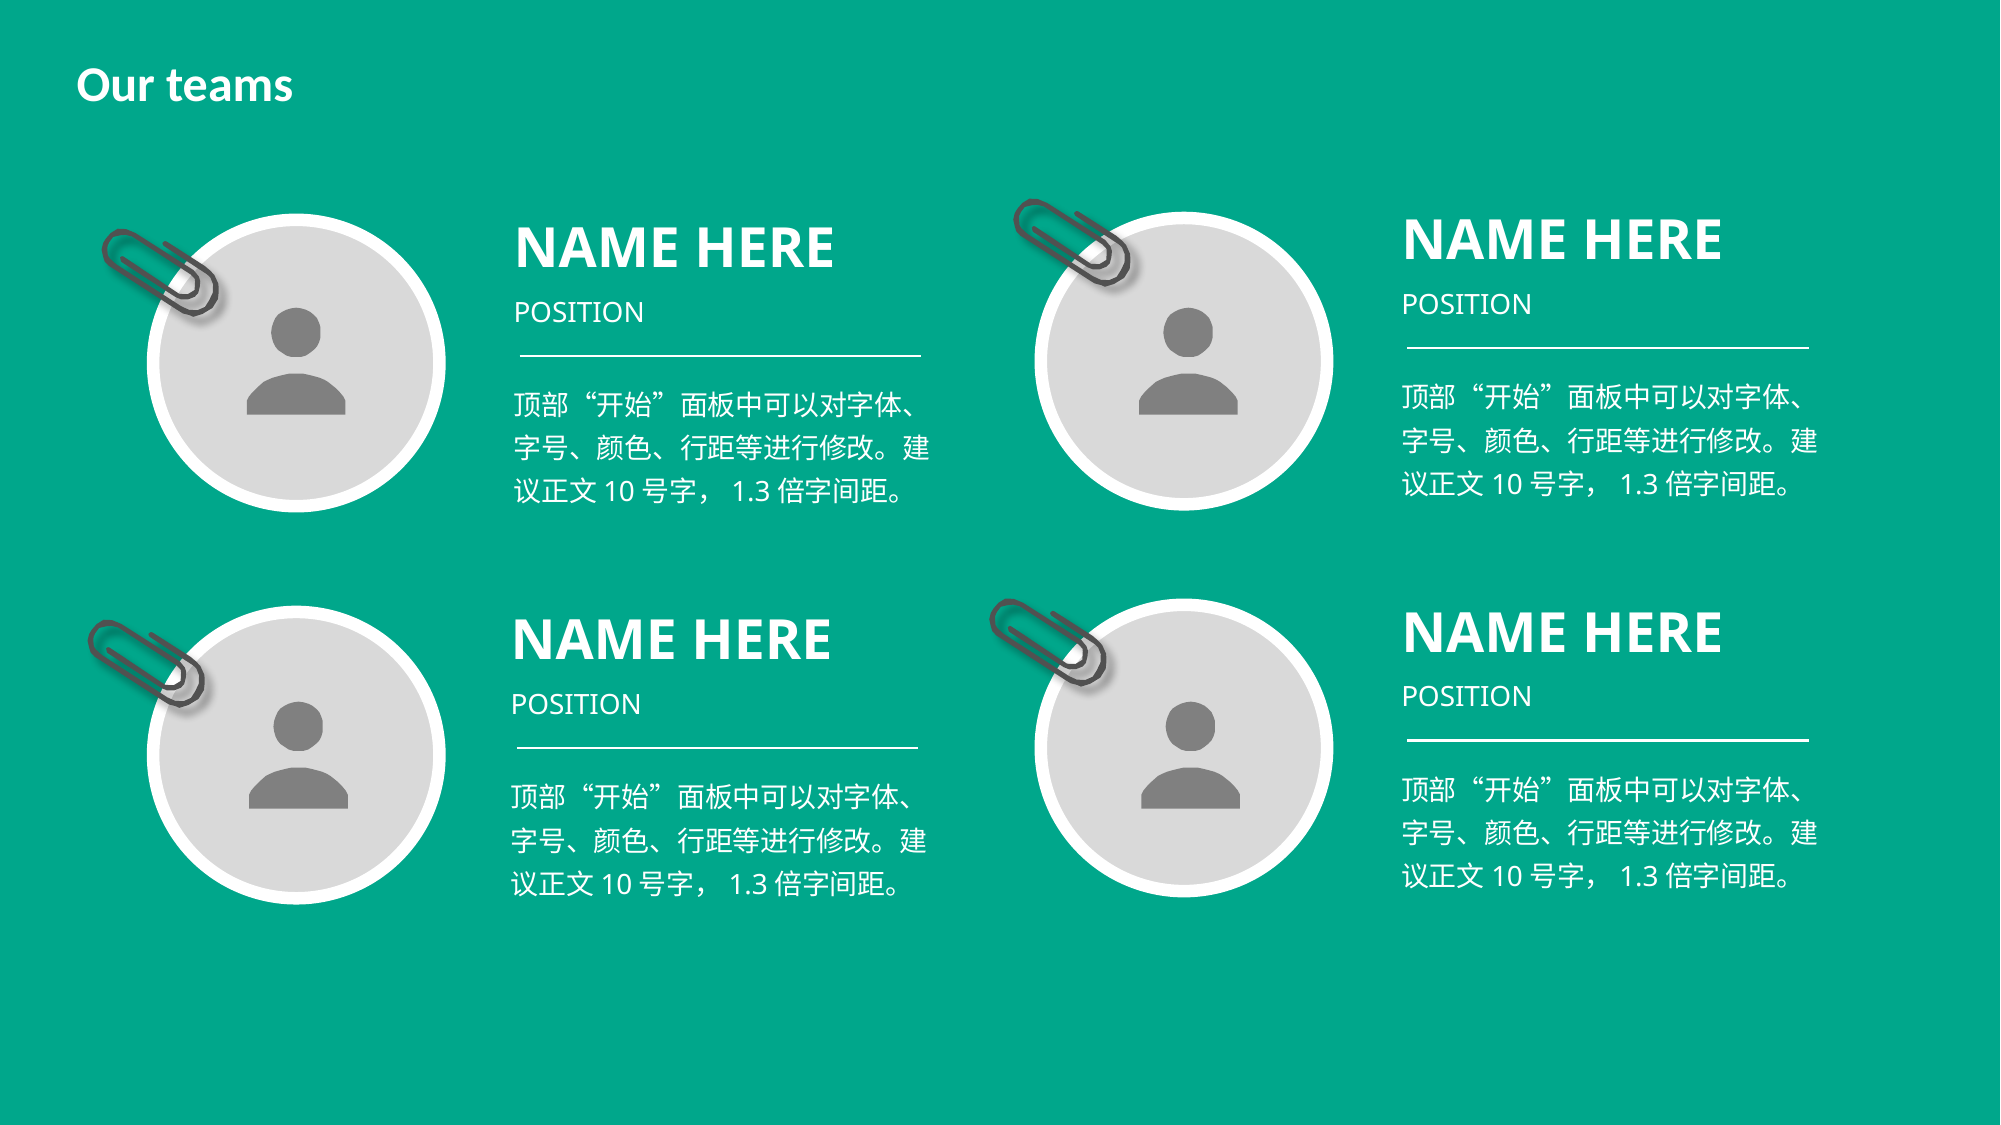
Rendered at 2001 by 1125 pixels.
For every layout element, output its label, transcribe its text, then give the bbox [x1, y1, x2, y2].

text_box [498, 204, 953, 517]
list Our teams [61, 41, 861, 130]
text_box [1386, 196, 1841, 510]
text_box [1013, 198, 1131, 287]
text_box [1040, 604, 1328, 892]
text_box [152, 219, 440, 507]
text_box [1040, 217, 1328, 505]
text_box [271, 307, 321, 357]
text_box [495, 596, 950, 909]
text_box [1163, 307, 1213, 357]
text_box [87, 619, 205, 708]
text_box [1386, 589, 1841, 902]
text_box [1141, 767, 1240, 809]
text_box [989, 598, 1107, 687]
text_box [246, 373, 346, 415]
text_box [273, 701, 323, 751]
text_box [101, 228, 219, 317]
text_box [1165, 701, 1215, 751]
text_box [1139, 373, 1238, 415]
text_box [249, 767, 348, 809]
text_box [152, 611, 440, 899]
